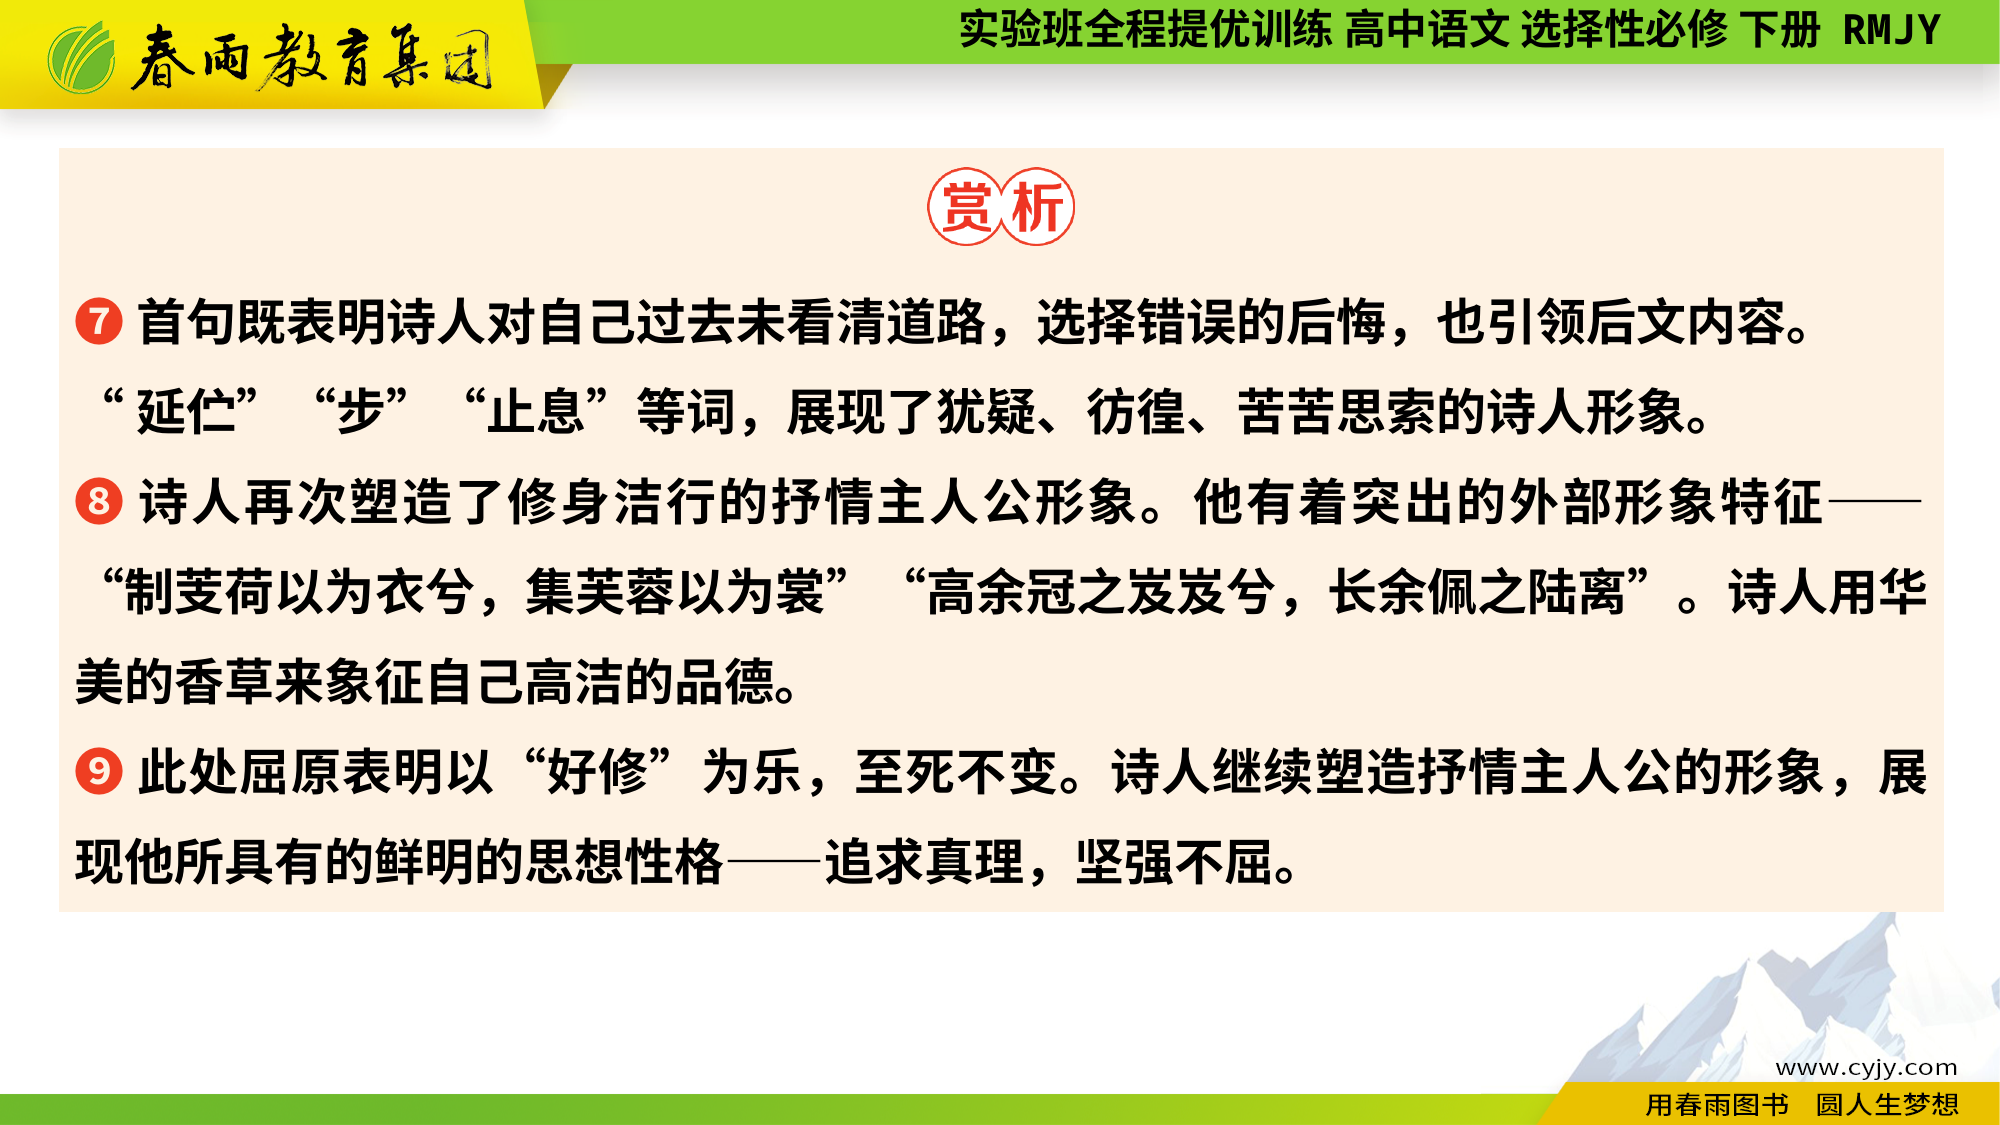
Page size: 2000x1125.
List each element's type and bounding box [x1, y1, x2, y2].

picture [0, 0, 2000, 1125]
text_box [58, 148, 1944, 912]
